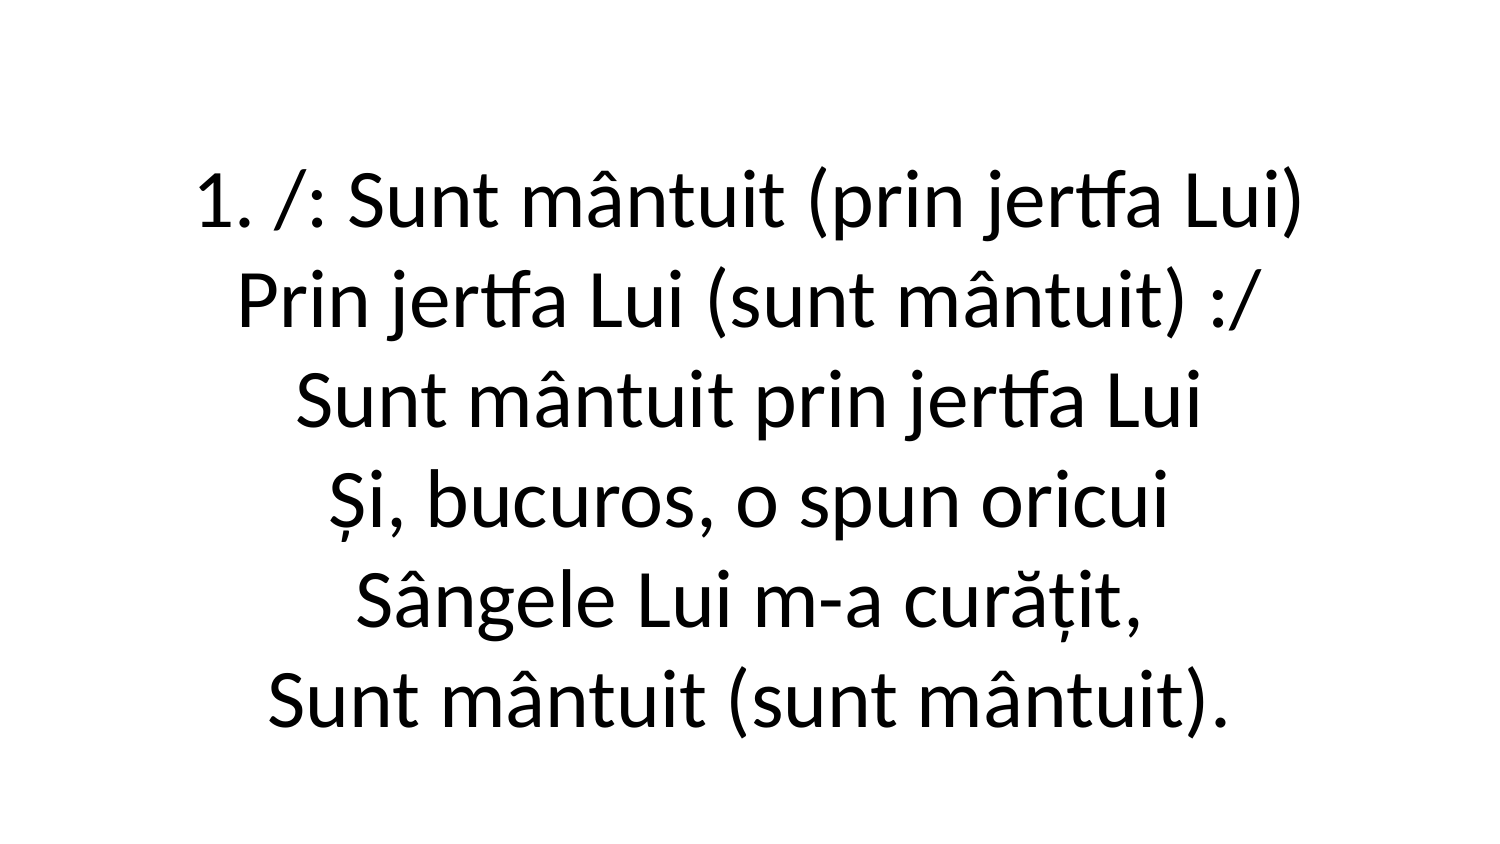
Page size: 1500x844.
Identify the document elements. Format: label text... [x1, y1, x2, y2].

text_box 1. /: Sunt mântuit (prin jertfa Lui) Prin jertfa Lui (sunt mântuit) :/ Sunt mântuit prin jertfa Lui Și, bucuros, o spun oricui Sângele Lui m-a curățit, Sunt mântuit (sunt mântuit). [177, 92, 1323, 752]
